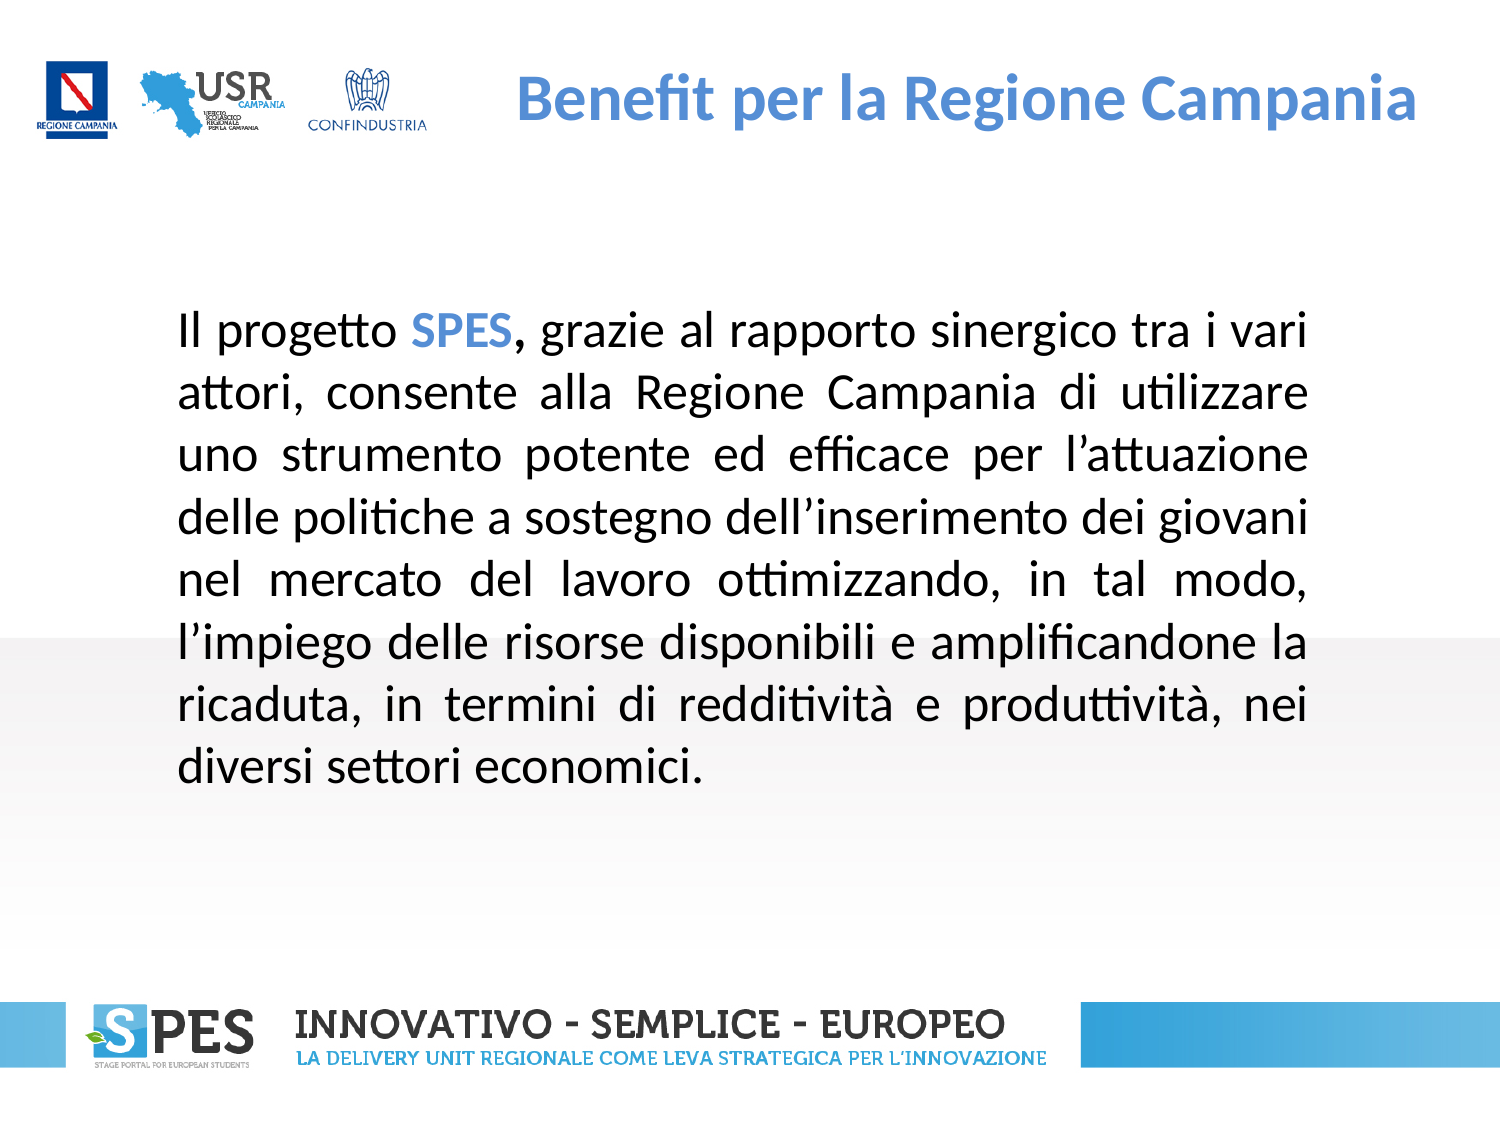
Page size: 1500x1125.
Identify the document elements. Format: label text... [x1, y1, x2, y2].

title Benefit per la Regione Campania [450, 0, 1500, 188]
picture [0, 32, 1500, 1093]
list Il progetto SPES, grazie al rapporto sinergico tra i vari attori, consente alla Regione Campania di utilizzare uno strumento potente ed efficace per l’attuazione delle politiche a sostegno dell’inserimento dei giovani nel mercato del lavoro ottimizzando, in tal modo, l’impiego delle risorse disponibili e amplificandone la ricaduta, in termini di redditività e produttività, nei diversi settori economici. [162, 287, 1325, 863]
